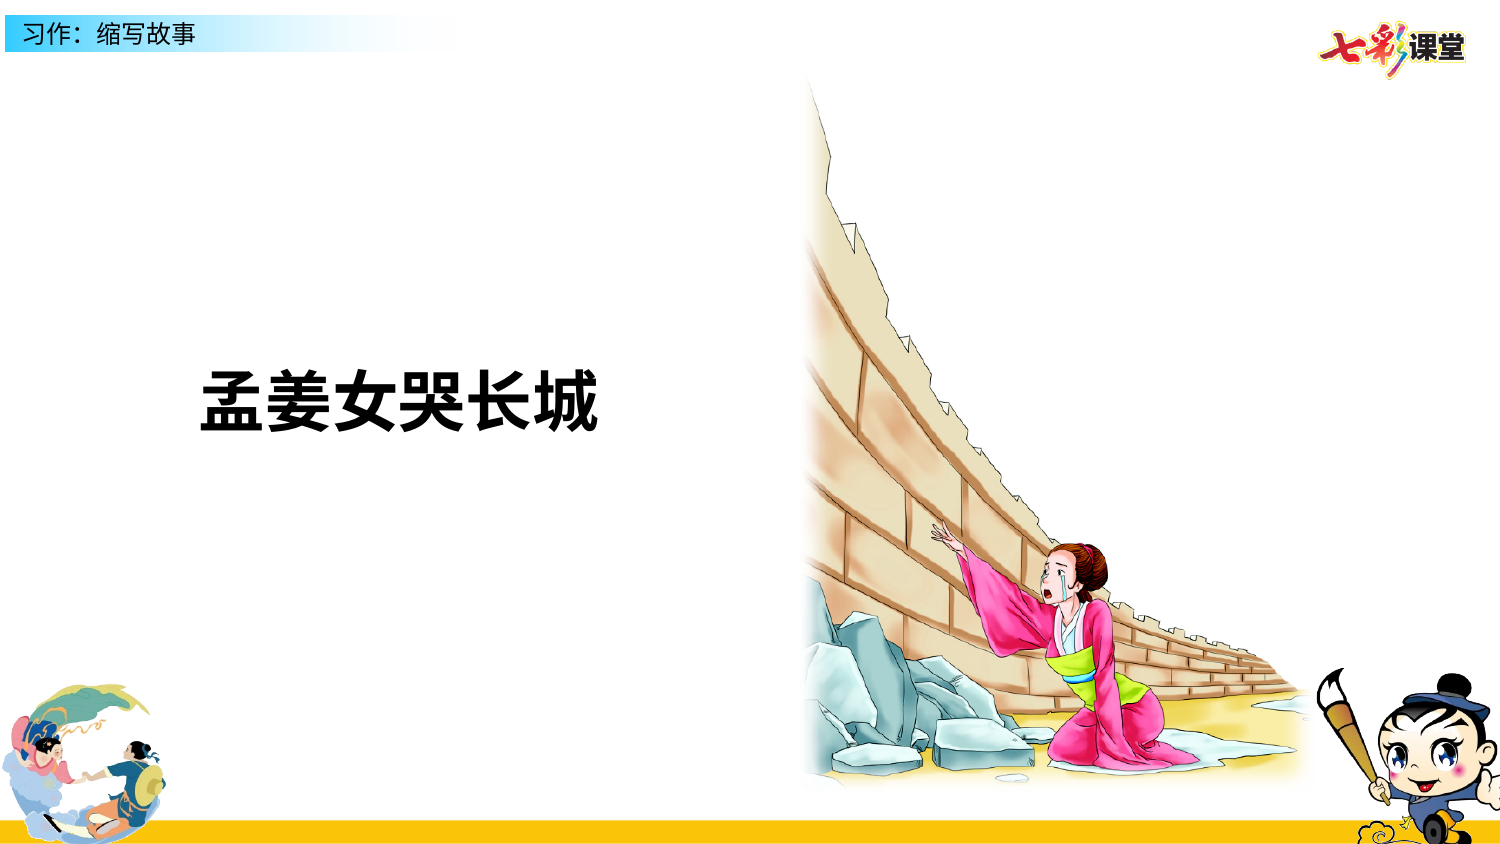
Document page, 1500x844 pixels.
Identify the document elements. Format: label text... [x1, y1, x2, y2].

picture [0, 667, 187, 844]
text_box 孟姜女哭长城 [134, 352, 664, 447]
picture [1316, 20, 1468, 80]
picture [1316, 668, 1500, 844]
picture [798, 63, 1315, 793]
